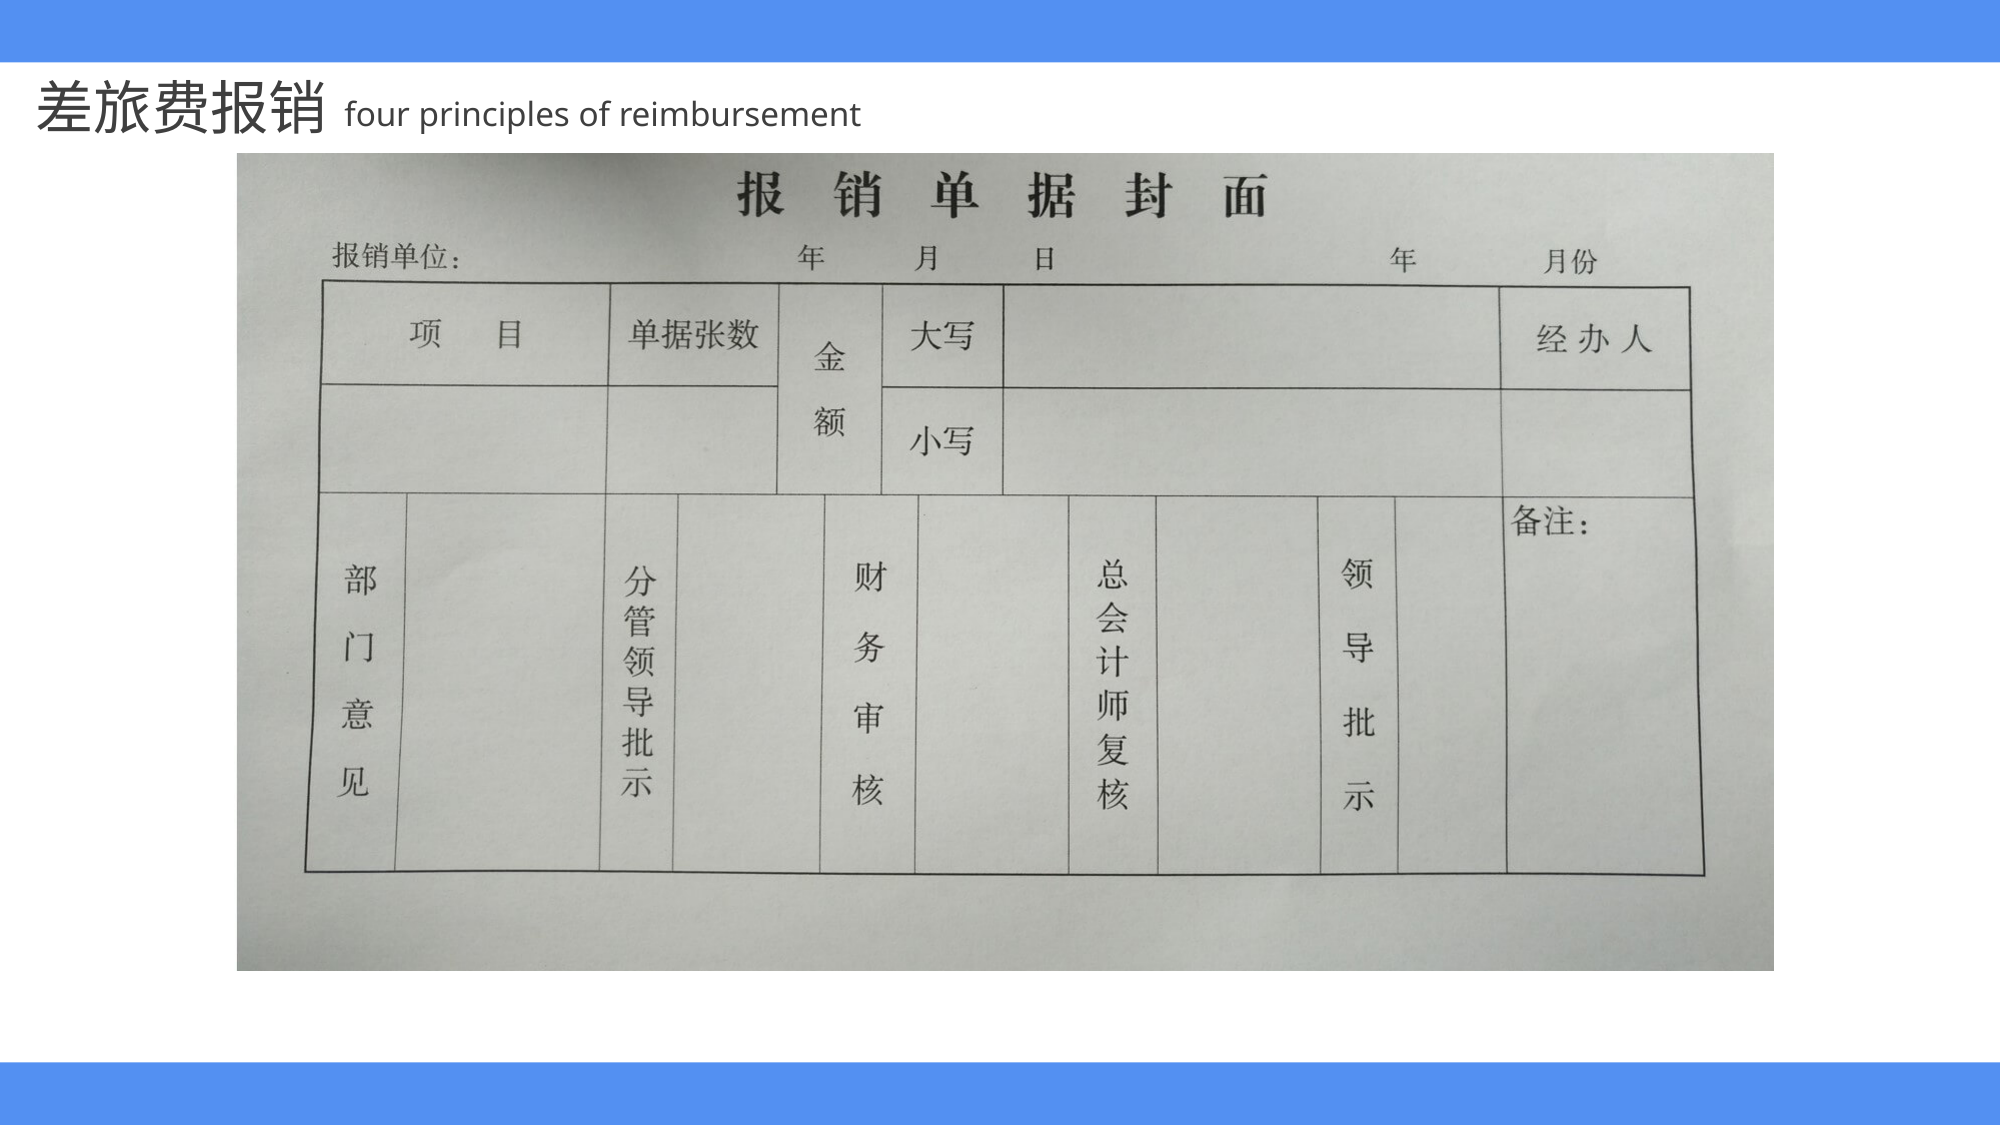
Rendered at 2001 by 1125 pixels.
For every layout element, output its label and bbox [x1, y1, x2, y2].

picture [226, 153, 1774, 972]
